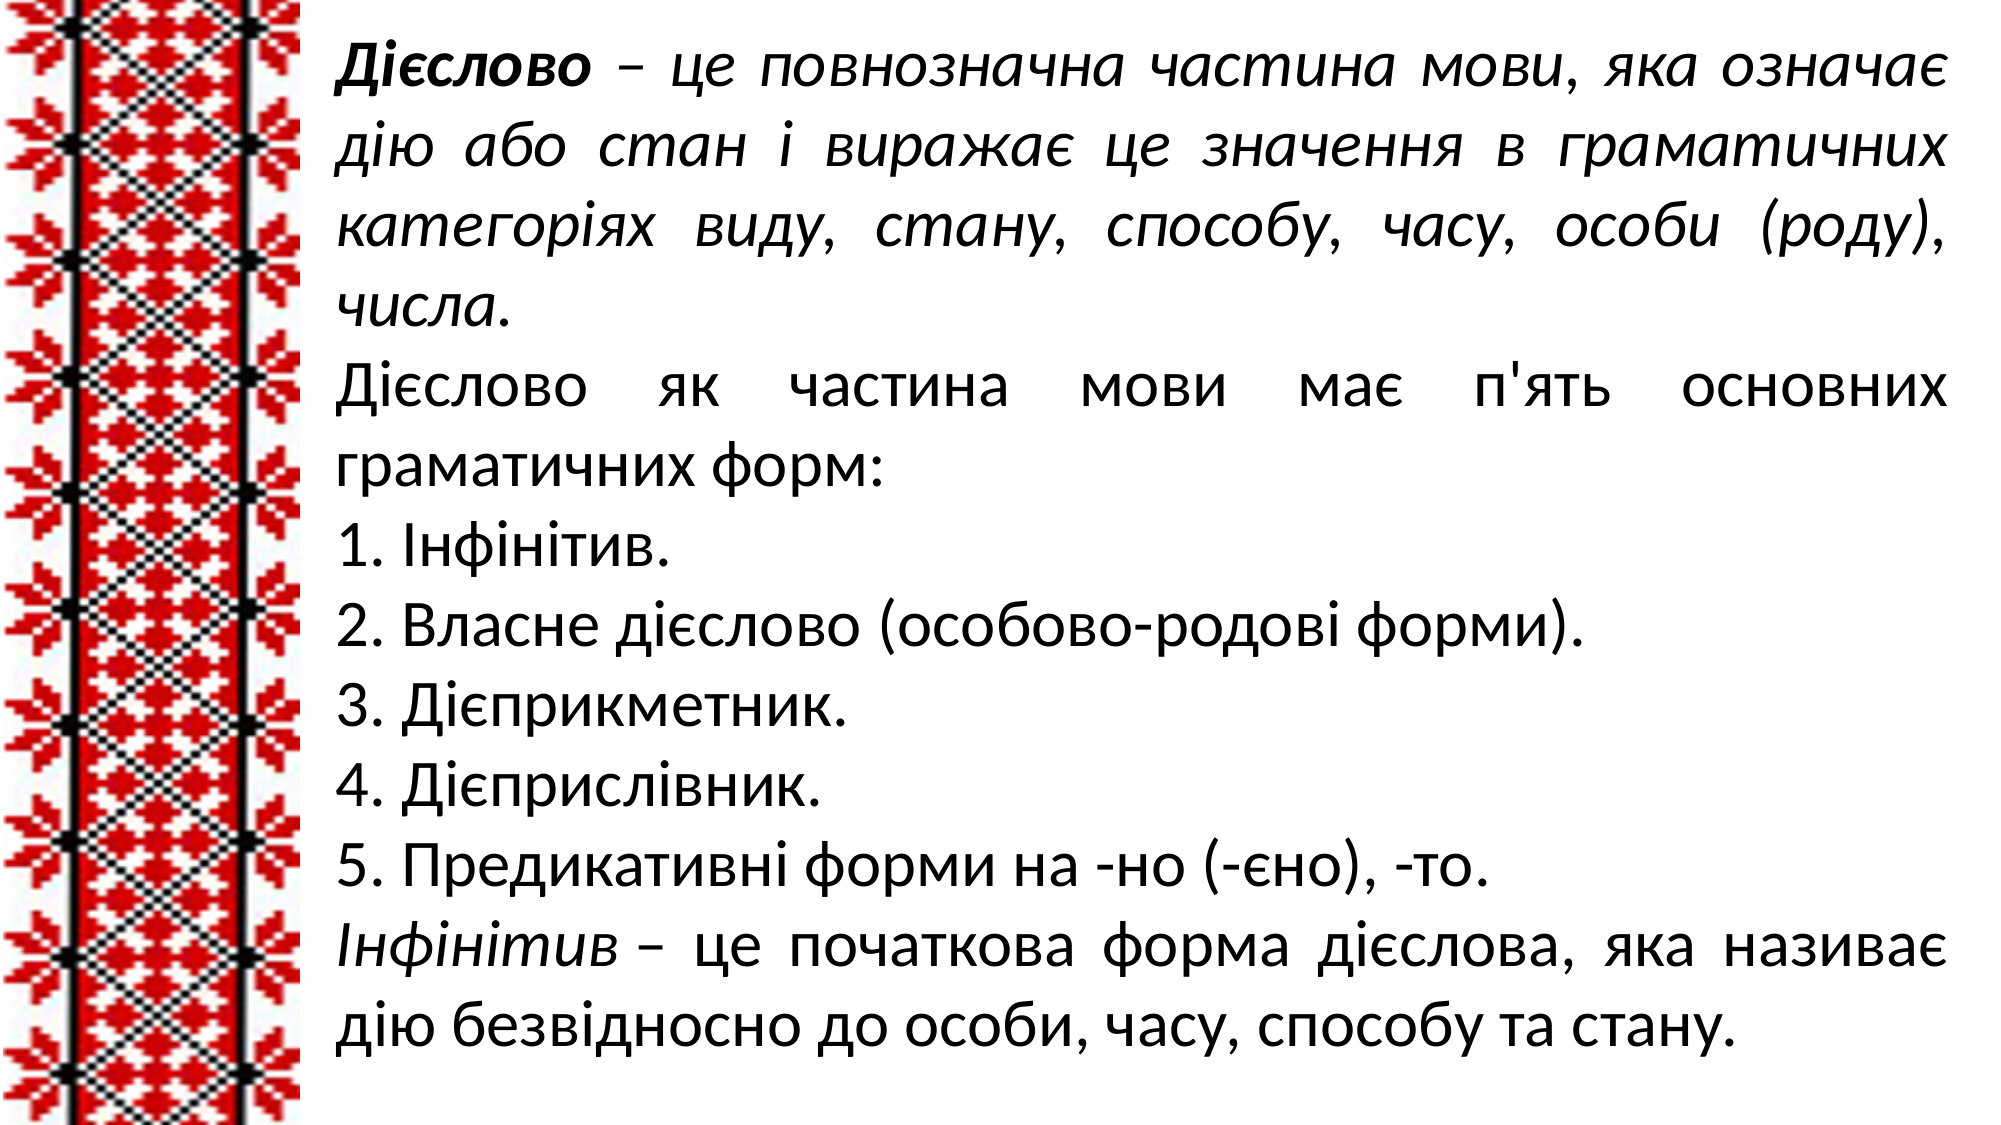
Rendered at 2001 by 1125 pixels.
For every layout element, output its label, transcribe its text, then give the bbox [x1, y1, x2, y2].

picture [3, 0, 300, 1125]
text_box Дієслово – це повнозначна частина мови, яка означає дію або стан і виражає це значення в граматичних категоріях виду, стану, способу, часу, особи (роду), числа. Дієслово як частина мови має п'ять основних граматичних форм: 1. Інфінітив. 2. Власне дієслово (особово-родові форми). 3. Дієприкметник. 4. Дієприслівник. 5. Предикативні форми на -но (-єно), -то. Інфінітив – це початкова форма дієслова, яка називає дію безвідносно до особи, часу, способу та стану. [321, 12, 1965, 1067]
